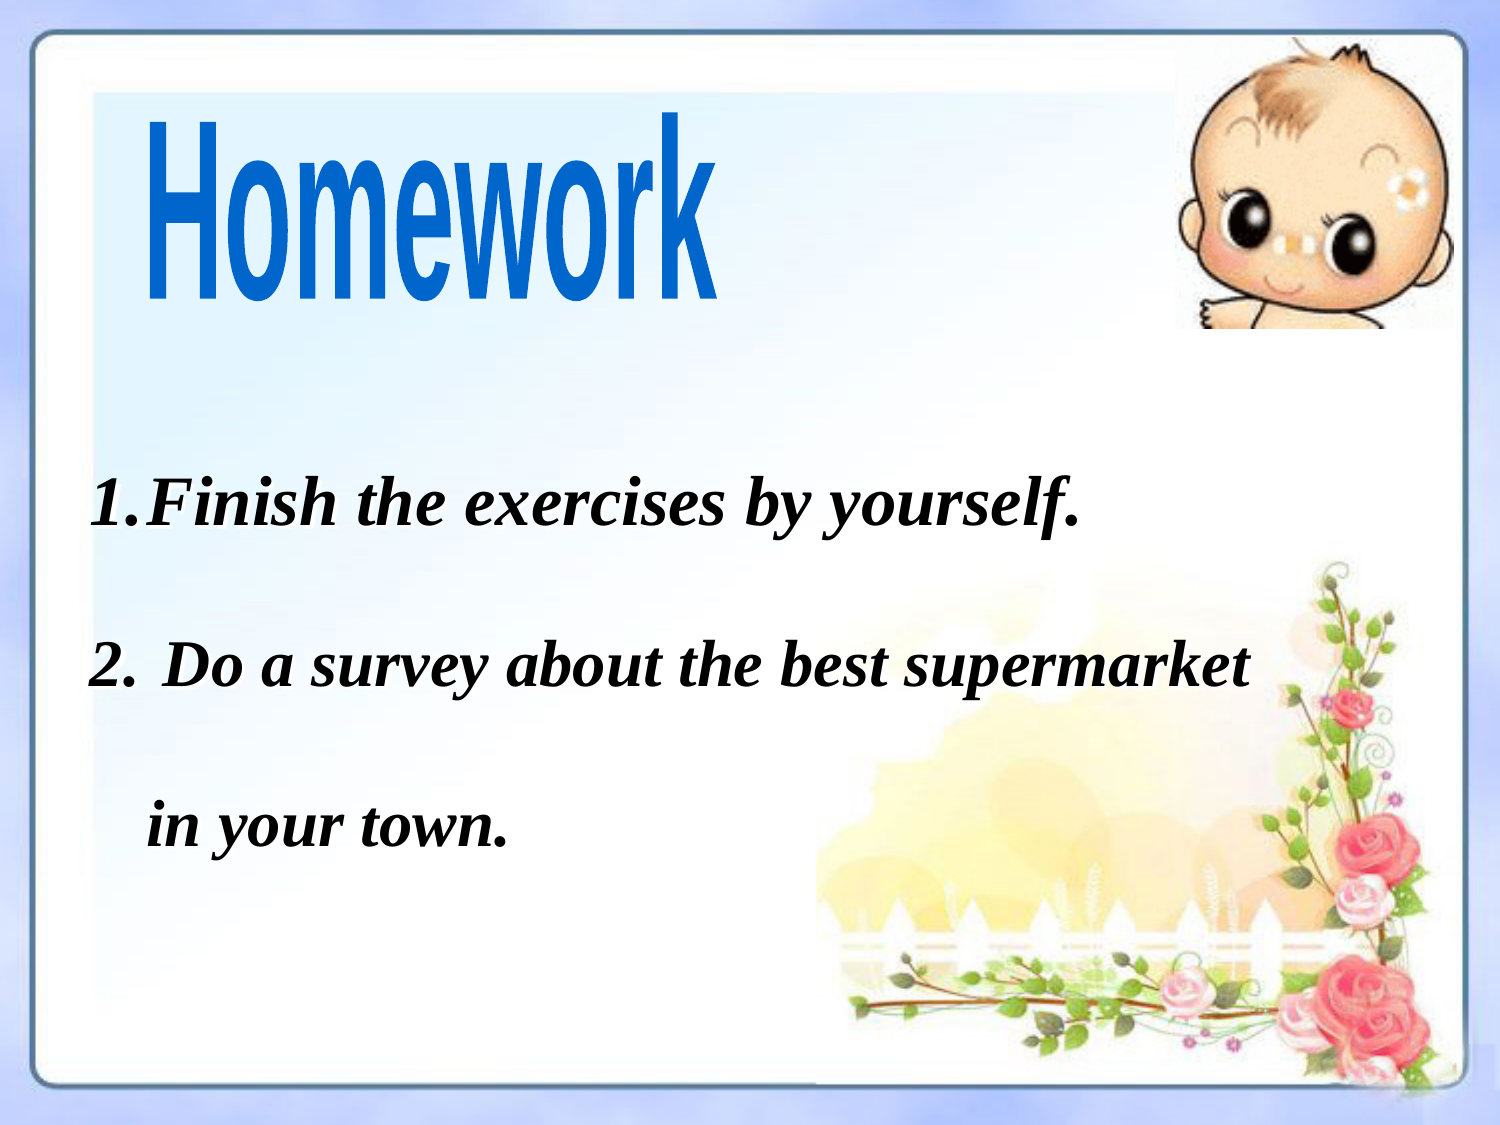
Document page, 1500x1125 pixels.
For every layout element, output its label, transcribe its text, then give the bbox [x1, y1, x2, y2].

picture [0, 0, 1500, 1125]
text_box Finish the exercises by yourself. Do a survey about the best supermarket in your town. [75, 362, 1325, 1125]
